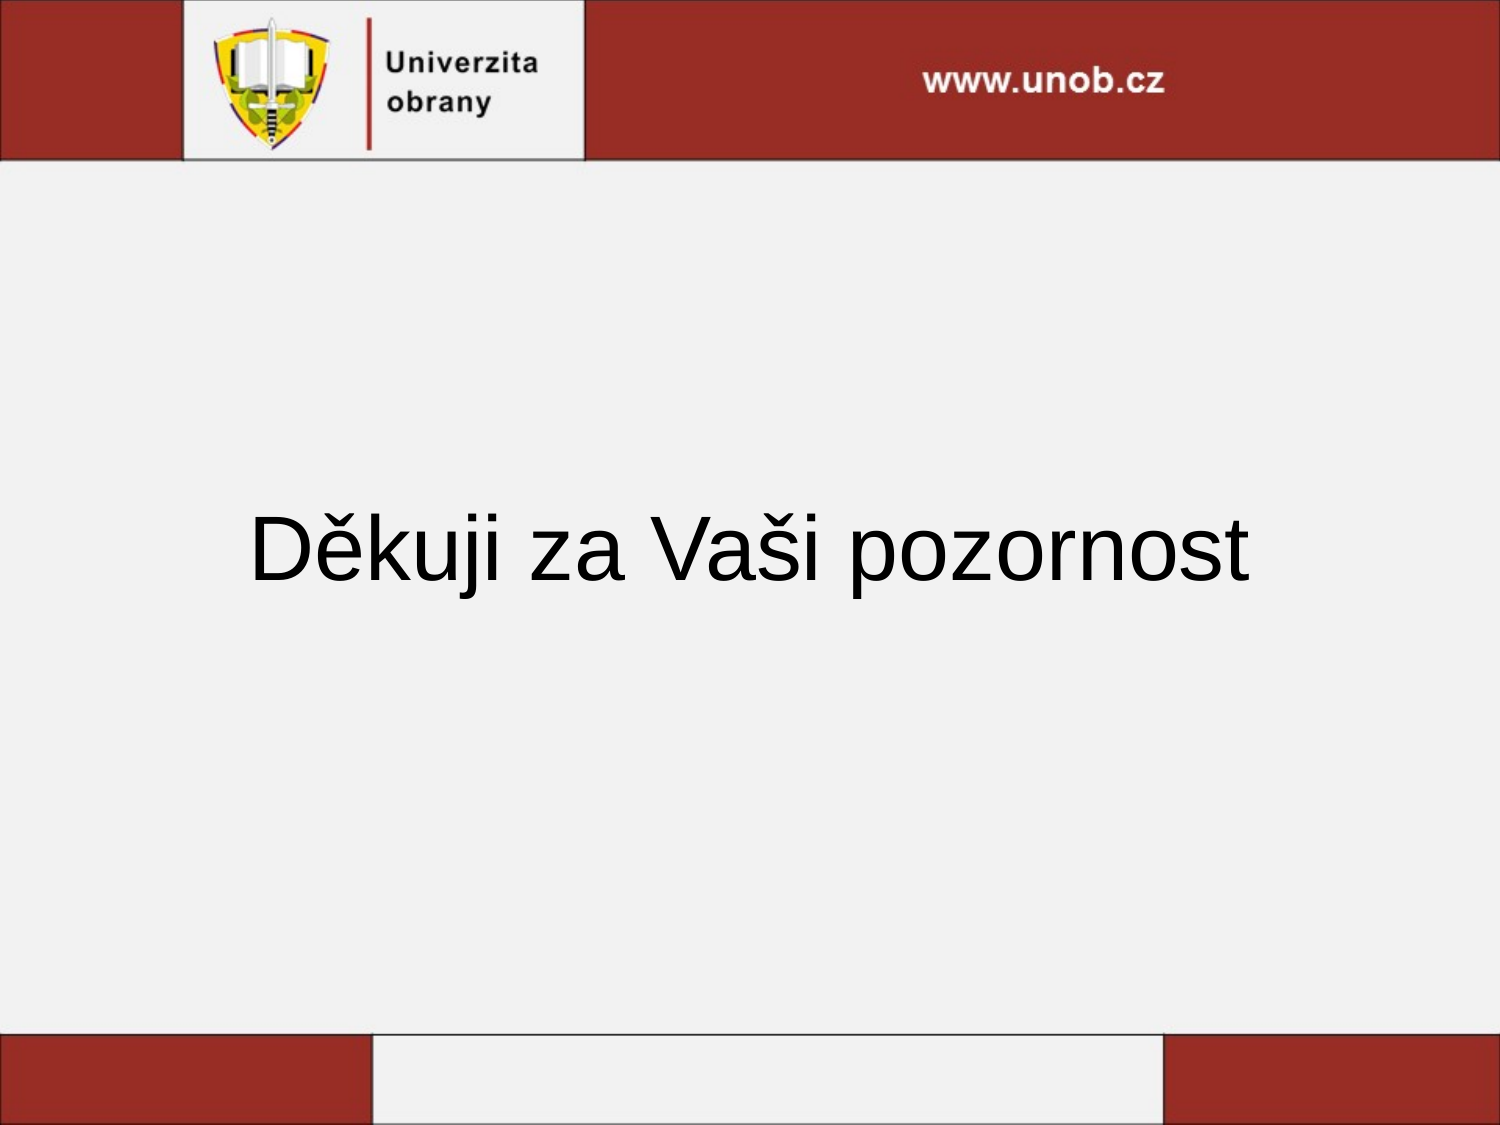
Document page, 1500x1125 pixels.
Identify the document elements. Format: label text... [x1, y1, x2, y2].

picture [0, 0, 1500, 1125]
title Děkuji za Vaši pozornost [103, 442, 1397, 660]
